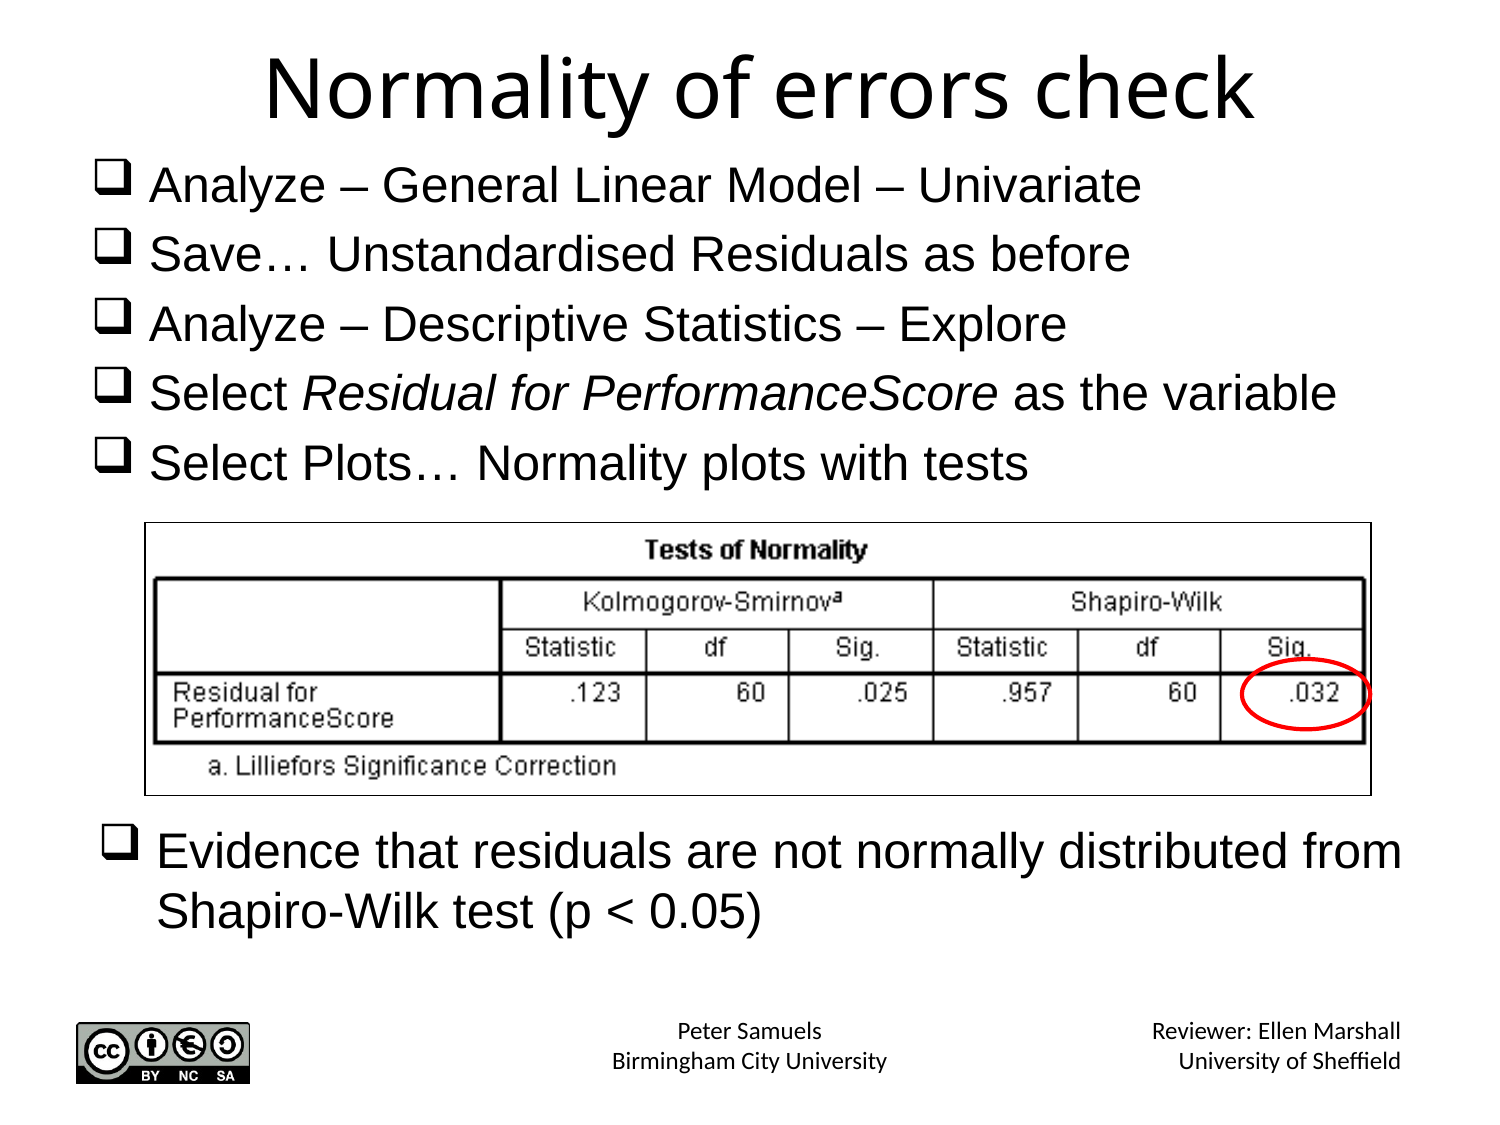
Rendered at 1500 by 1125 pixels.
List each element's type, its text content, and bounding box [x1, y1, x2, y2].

picture [76, 1022, 251, 1084]
text_box Peter Samuels Birmingham City University [549, 1007, 951, 1083]
list Analyze – General Linear Model – Univariate Save… Unstandardised Residuals as before Analyze – Descriptive Statistics – Explore Select Residual for PerformanceScore as the variable Select Plots… Normality plots with tests [75, 149, 1418, 510]
text_box Evidence that residuals are not normally distributed from Shapiro-Wilk test (p < 0.05) [82, 810, 1433, 977]
text_box Reviewer: Ellen Marshall University of Sheffield [1038, 1007, 1417, 1083]
picture [145, 522, 1371, 796]
title Normality of errors check [85, 21, 1436, 149]
